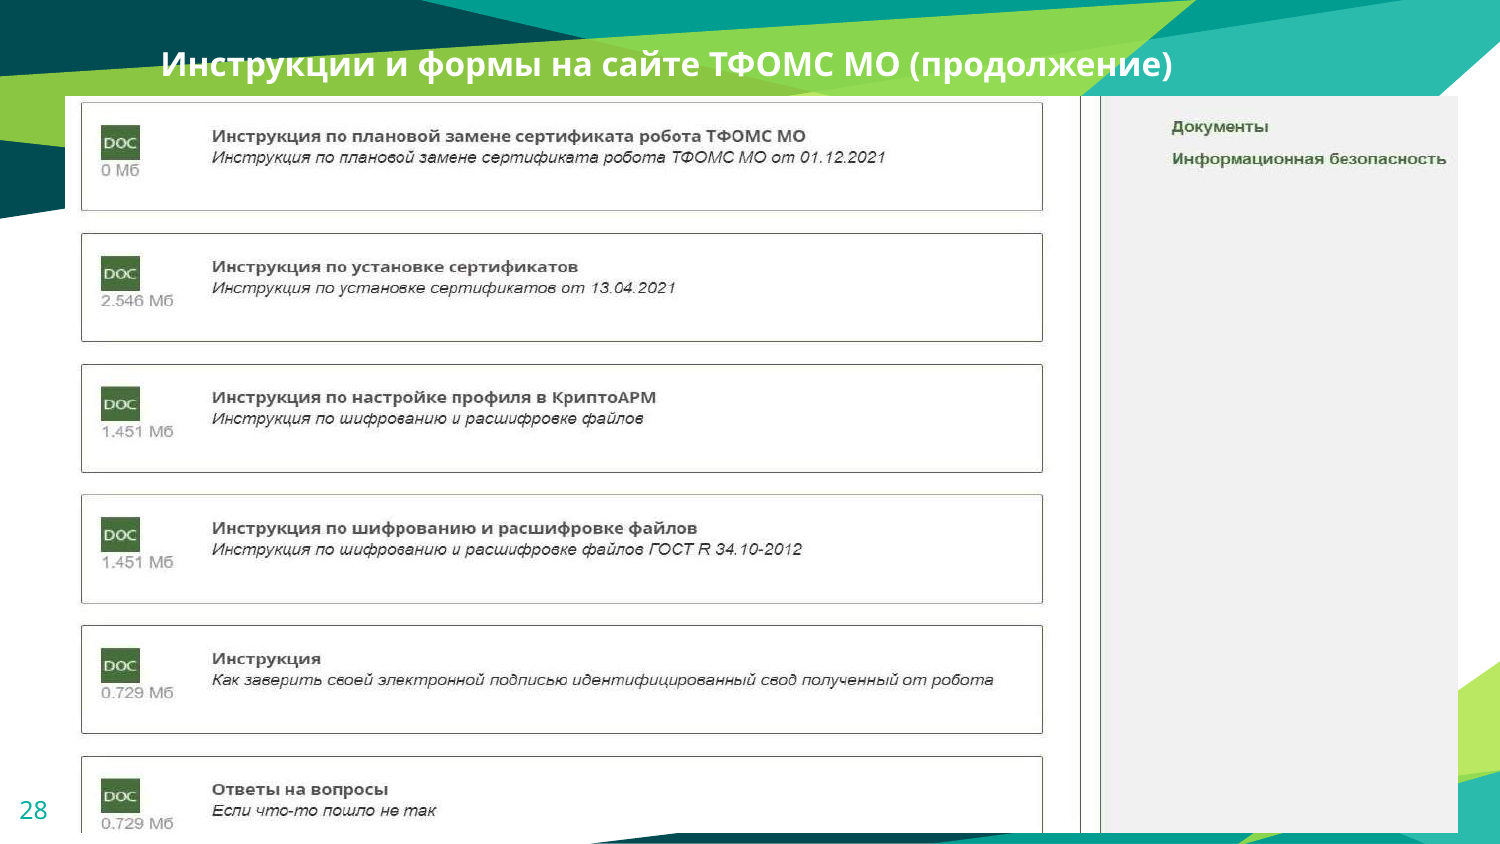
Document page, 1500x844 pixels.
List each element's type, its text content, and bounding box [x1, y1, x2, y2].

picture [65, 96, 1458, 834]
slide_number 28 [4, 779, 95, 844]
title Инструкции и формы на сайте ТФОМС МО (продолжение) [145, 28, 1355, 88]
